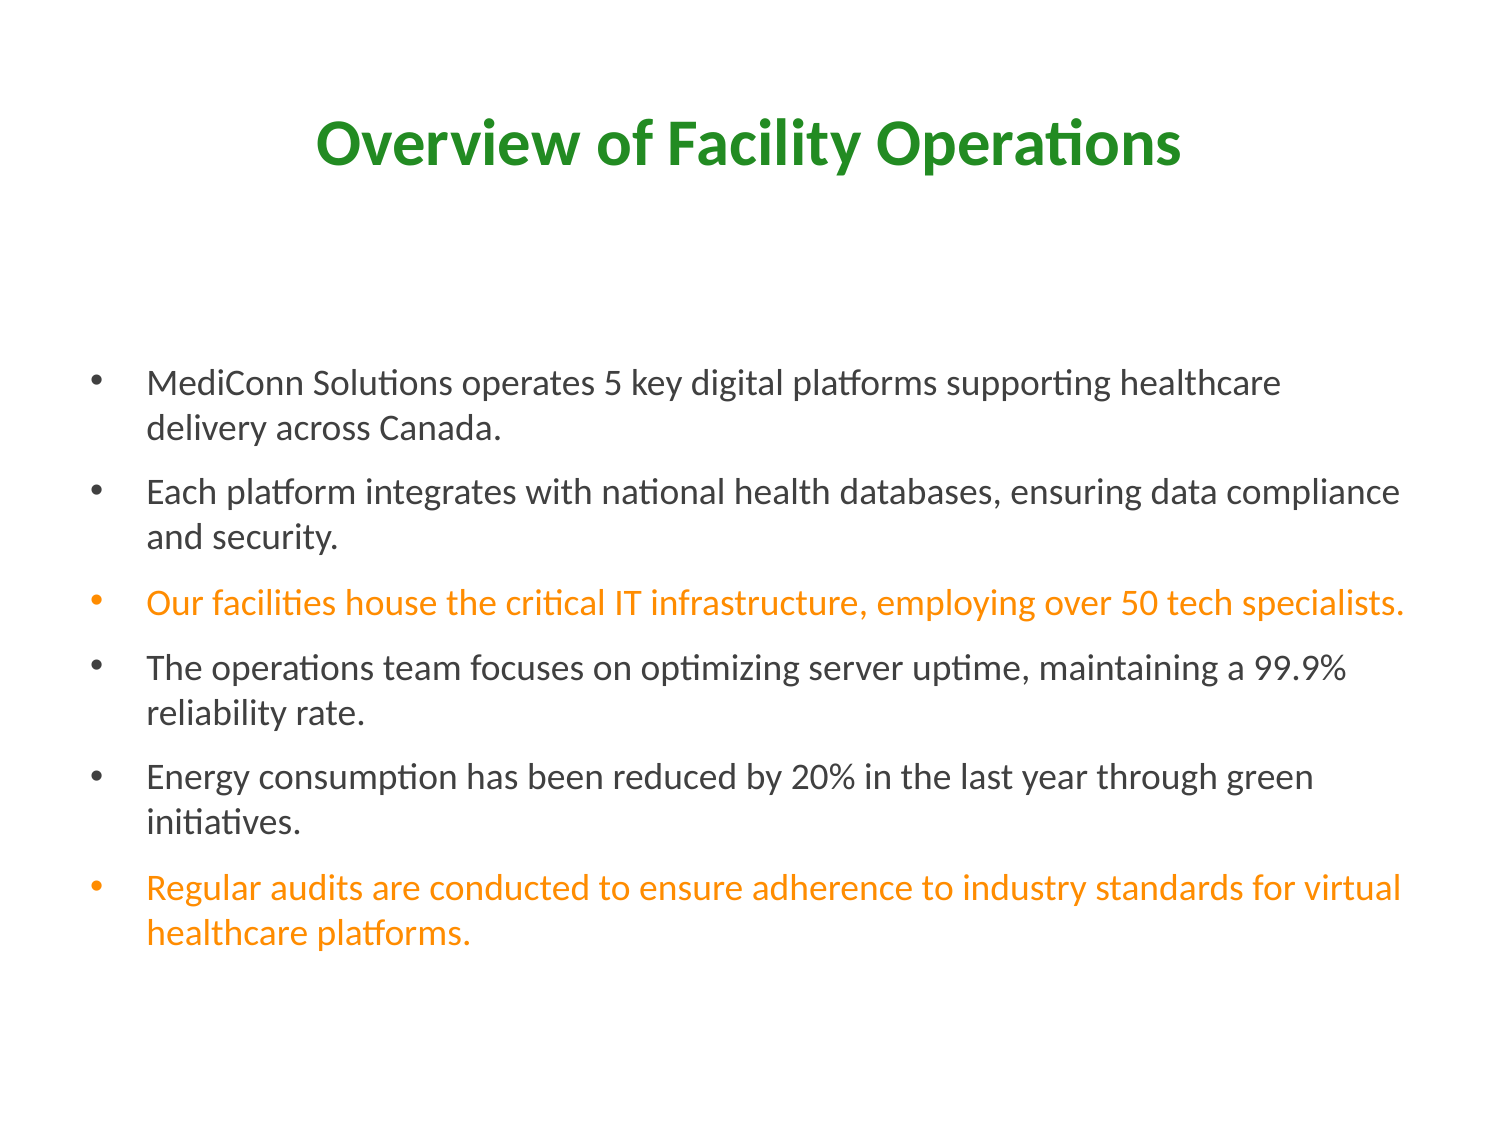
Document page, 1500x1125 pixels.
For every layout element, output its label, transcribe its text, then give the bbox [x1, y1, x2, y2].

title Overview of Facility Operations [75, 45, 1425, 233]
list MediConn Solutions operates 5 key digital platforms supporting healthcare delivery across Canada. Each platform integrates with national health databases, ensuring data compliance and security. Our facilities house the critical IT infrastructure, employing over 50 tech specialists. The operations team focuses on optimizing server uptime, maintaining a 99.9% reliability rate. Energy consumption has been reduced by 20% in the last year through green initiatives. Regular audits are conducted to ensure adherence to industry standards for virtual healthcare platforms. [75, 262, 1425, 1005]
